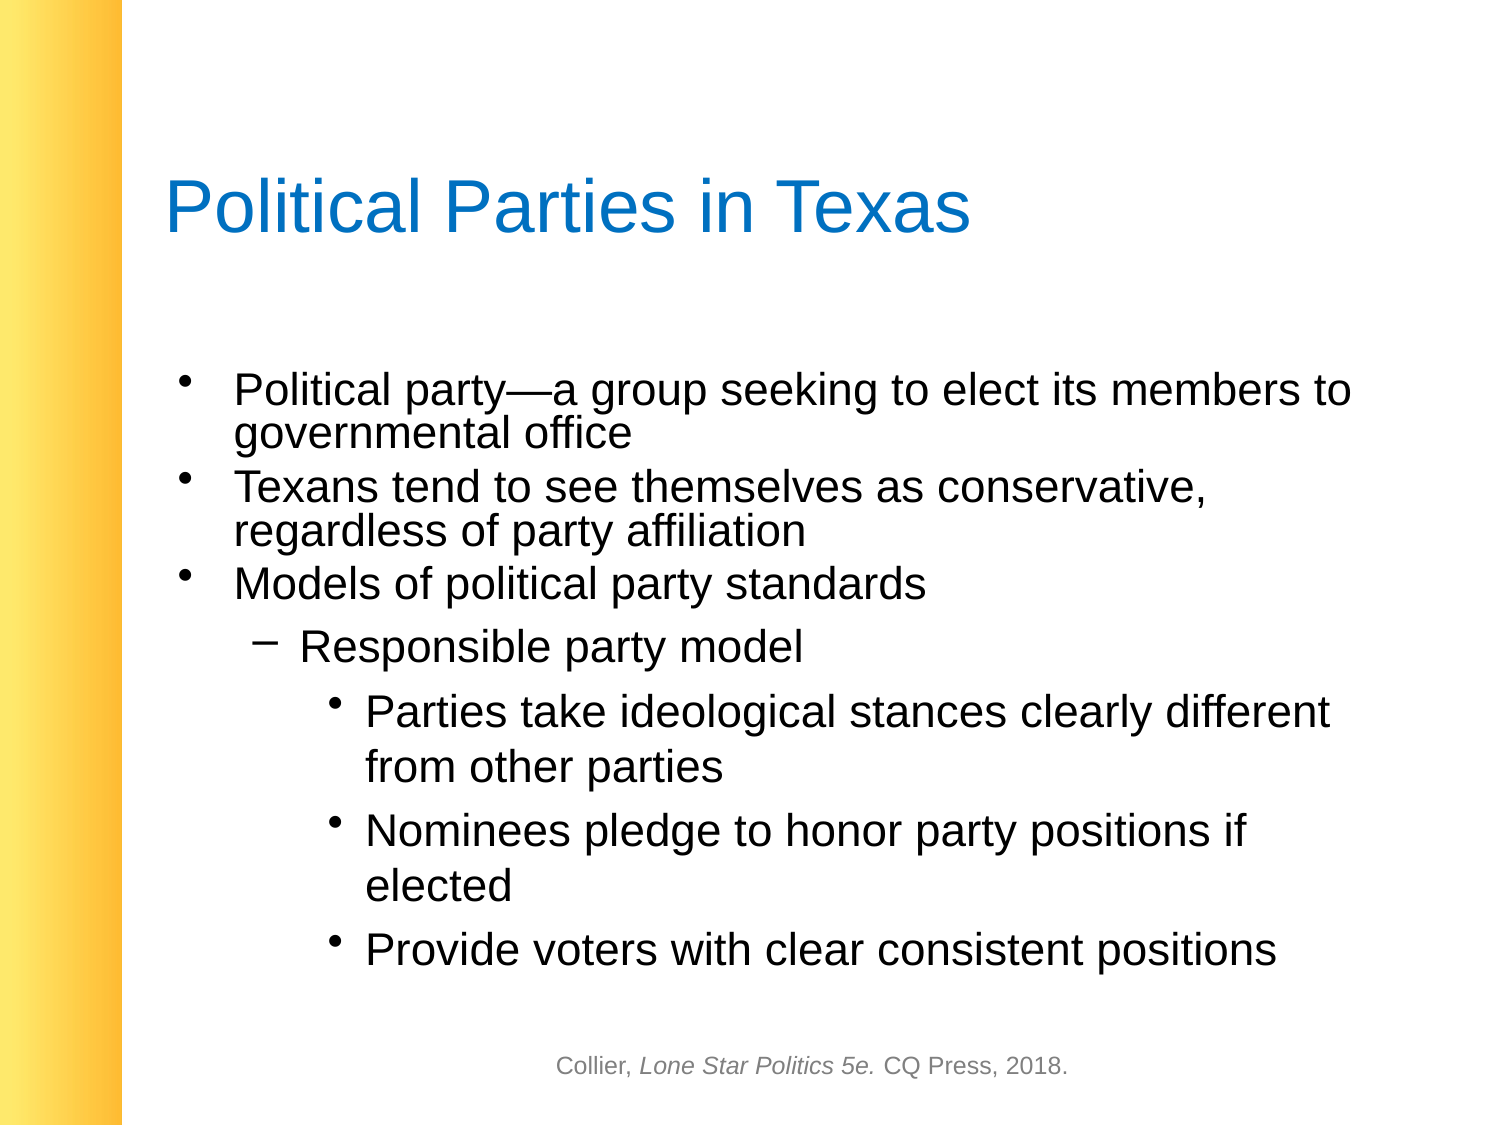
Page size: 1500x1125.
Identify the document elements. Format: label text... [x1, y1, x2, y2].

picture [0, 0, 1500, 1125]
list Political party—a group seeking to elect its members to governmental office Texans tend to see themselves as conservative, regardless of party affiliation Models of political party standards Responsible party model Parties take ideological stances clearly different from other parties Nominees pledge to honor party positions if elected Provide voters with clear consistent positions [162, 362, 1371, 1088]
title Political Parties in Texas [150, 149, 1275, 338]
text_box Collier, Lone Star Politics 5e. CQ Press, 2018. [525, 1042, 1100, 1087]
